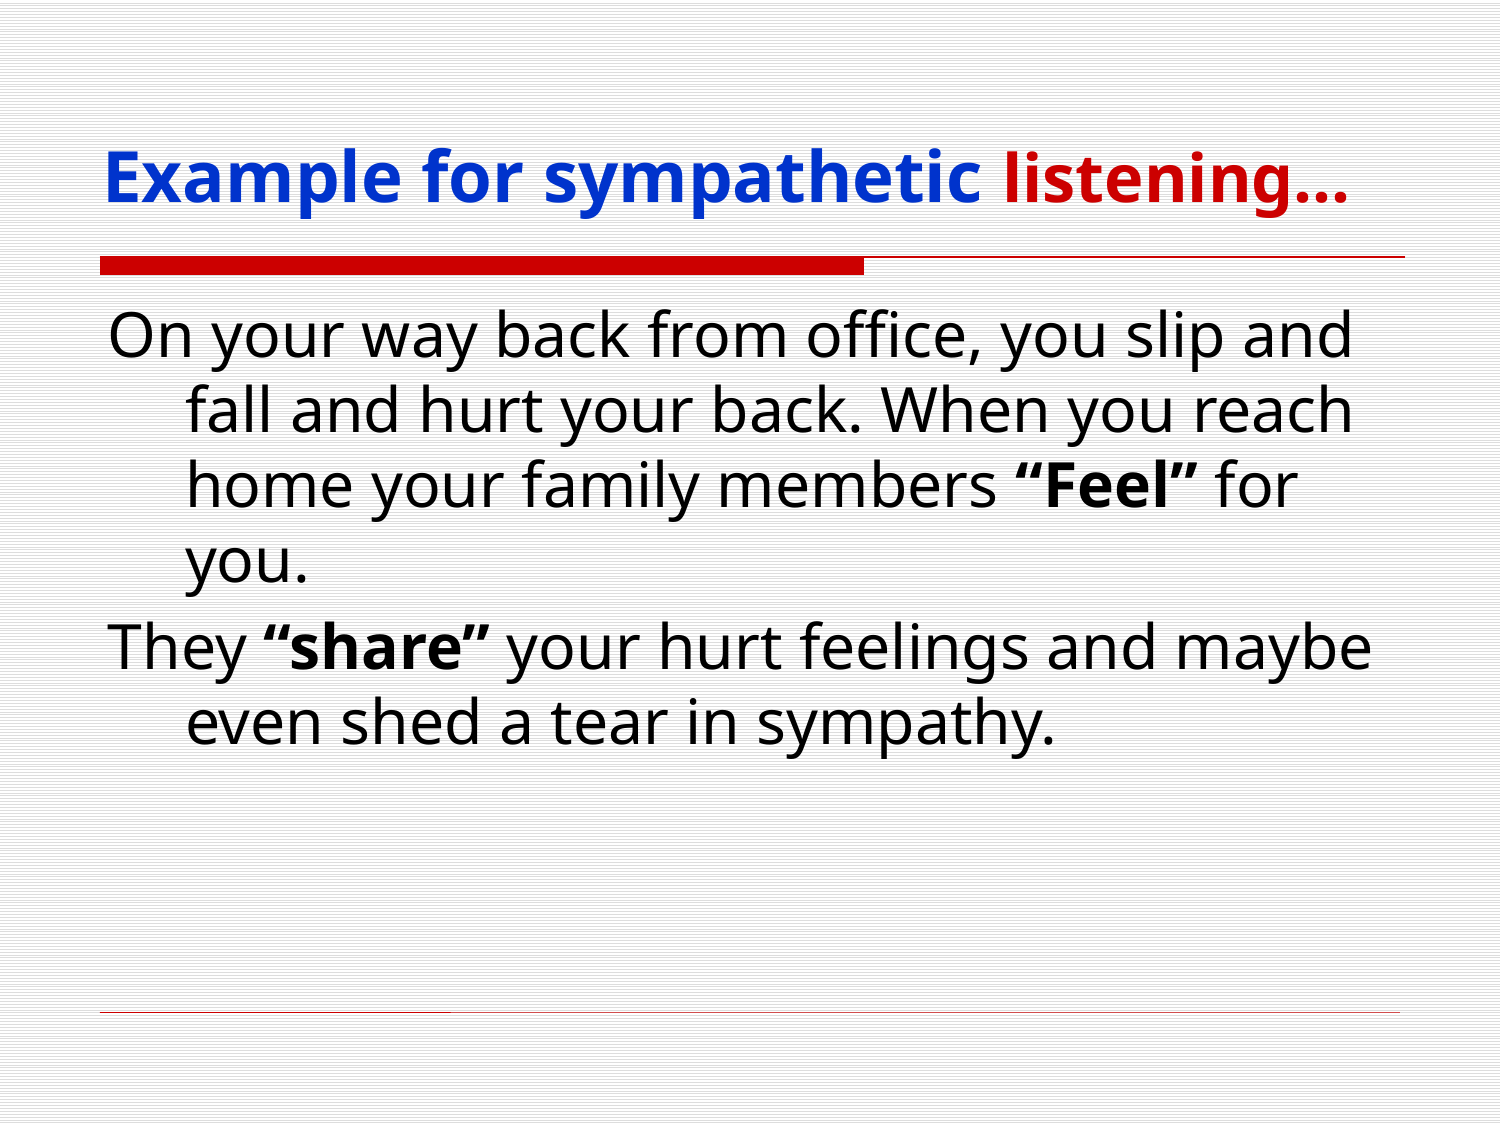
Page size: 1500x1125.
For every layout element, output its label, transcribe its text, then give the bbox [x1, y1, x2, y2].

title Example for sympathetic listening… [87, 0, 1413, 225]
list On your way back from office, you slip and fall and hurt your back. When you reach home your family members “Feel” for you. They “share” your hurt feelings and maybe even shed a tear in sympathy. [92, 287, 1406, 988]
